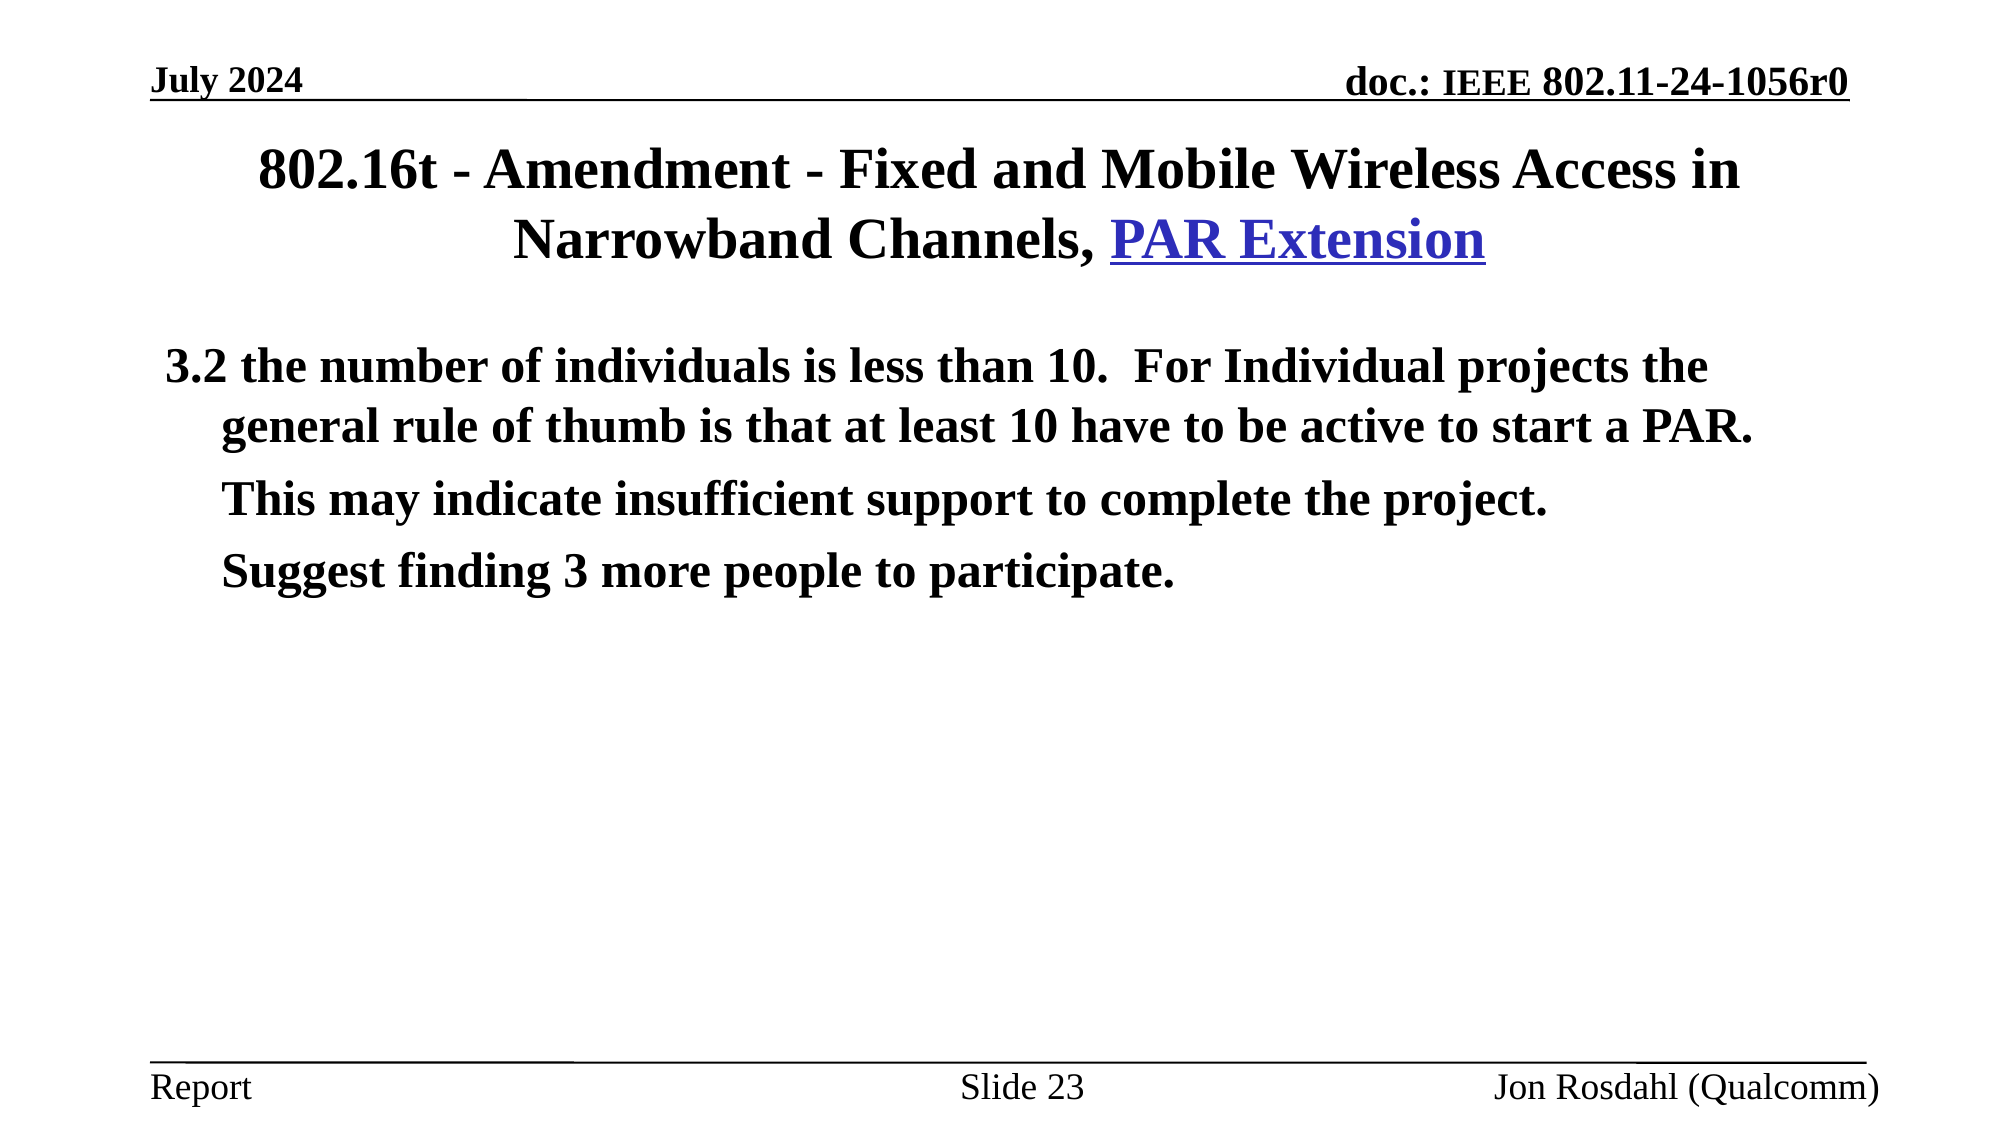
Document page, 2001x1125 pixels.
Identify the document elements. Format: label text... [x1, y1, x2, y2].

list 3.2 the number of individuals is less than 10. For Individual projects the general rule of thumb is that at least 10 have to be active to start a PAR. This may indicate insufficient support to complete the project. Suggest finding 3 more people to participate. [149, 324, 1850, 1000]
slide_number Slide 23 [950, 1061, 1095, 1125]
footer Jon Rosdahl (Qualcomm) [1436, 1061, 1881, 1108]
title 802.16t - Amendment - Fixed and Mobile Wireless Access in Narrowband Channels, PAR Extension [149, 112, 1850, 288]
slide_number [149, 49, 431, 100]
